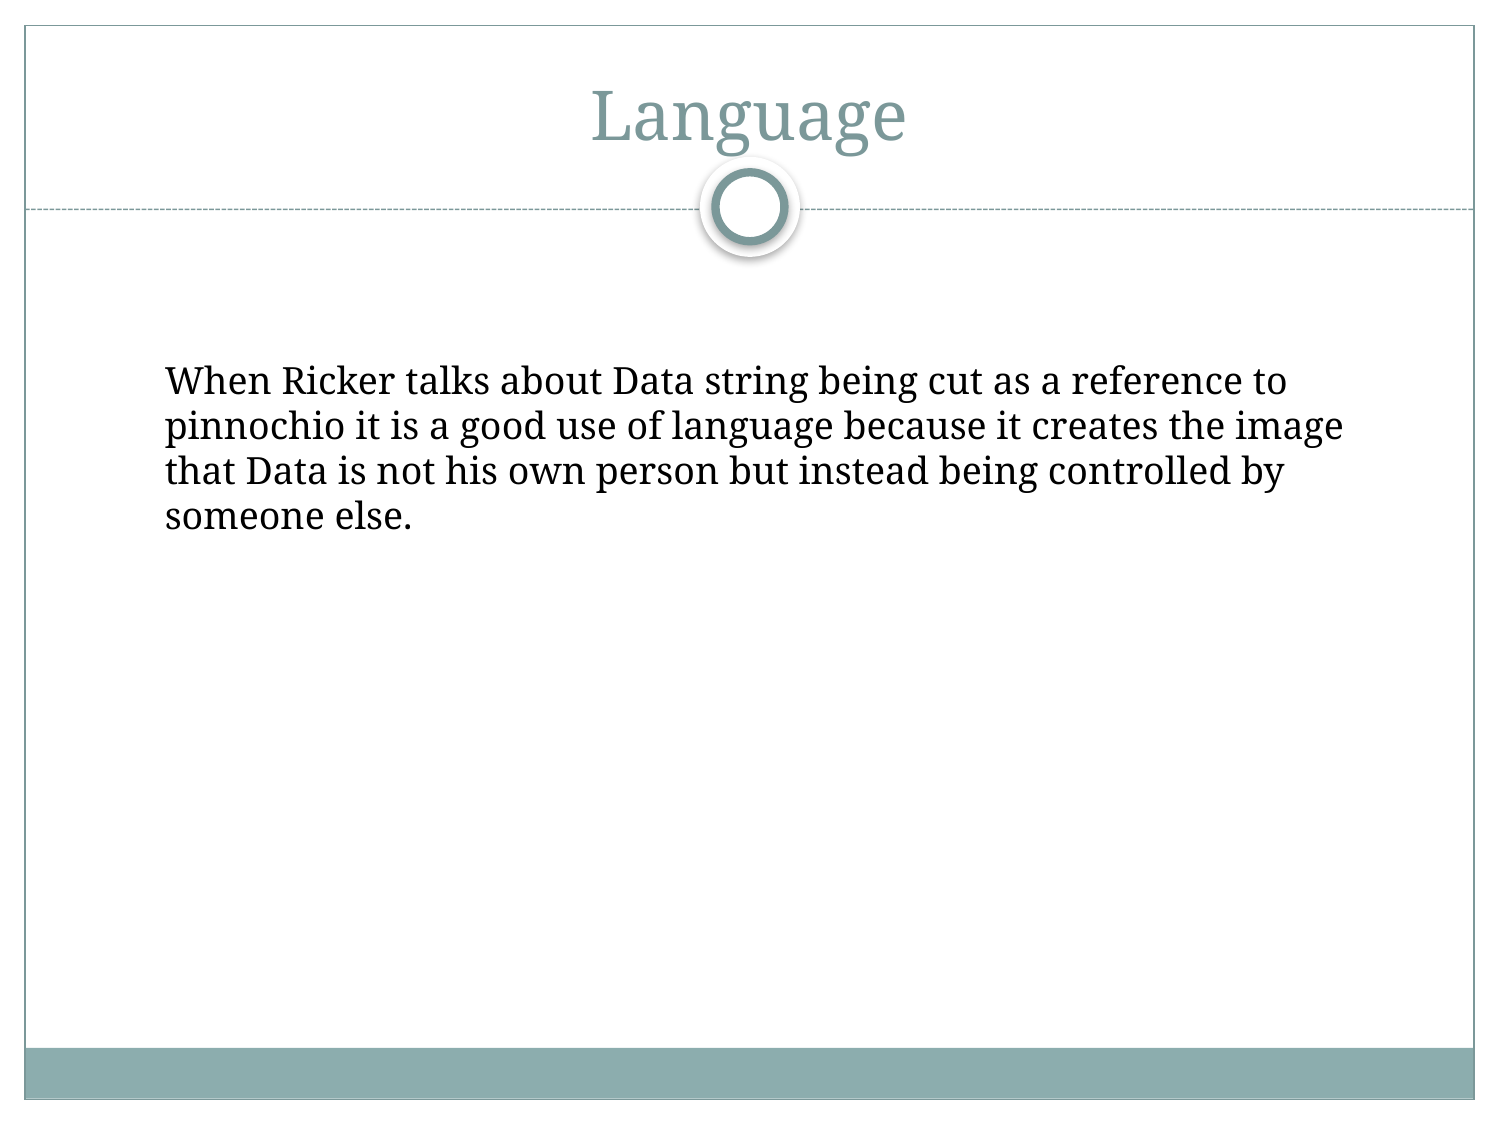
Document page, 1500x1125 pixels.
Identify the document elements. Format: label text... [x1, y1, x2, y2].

title Language [49, 37, 1450, 162]
text_box When Ricker talks about Data string being cut as a reference to pinnochio it is a good use of language because it creates the image that Data is not his own person but instead being controlled by someone else. [150, 349, 1375, 545]
